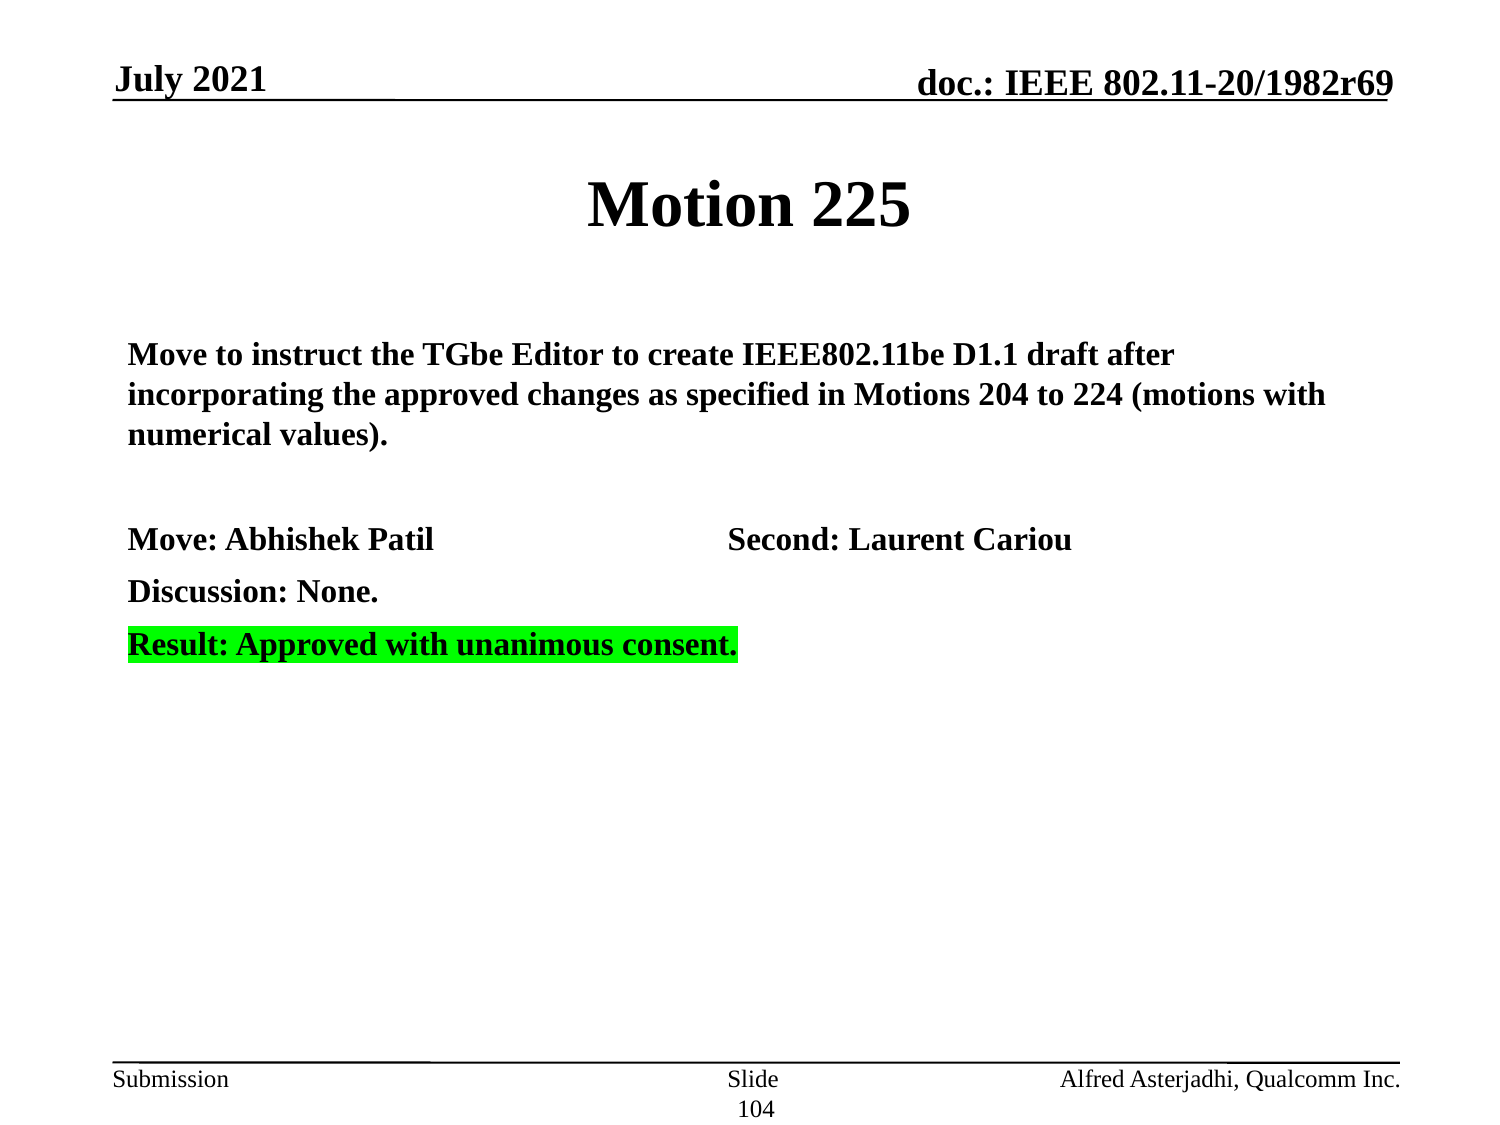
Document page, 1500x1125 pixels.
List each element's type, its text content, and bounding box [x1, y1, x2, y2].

slide_number Slide 104 [712, 1061, 800, 1123]
footer Alfred Asterjadhi, Qualcomm Inc. [878, 1061, 1402, 1093]
list Move to instruct the TGbe Editor to create IEEE802.11be D1.1 draft after incorporating the approved changes as specified in Motions 204 to 224 (motions with numerical values). Move: Abhishek Patil Second: Laurent Cariou Discussion: None. Result: Approved with unanimous consent. [112, 324, 1388, 1000]
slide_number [114, 54, 423, 100]
title Motion 225 [112, 112, 1388, 288]
